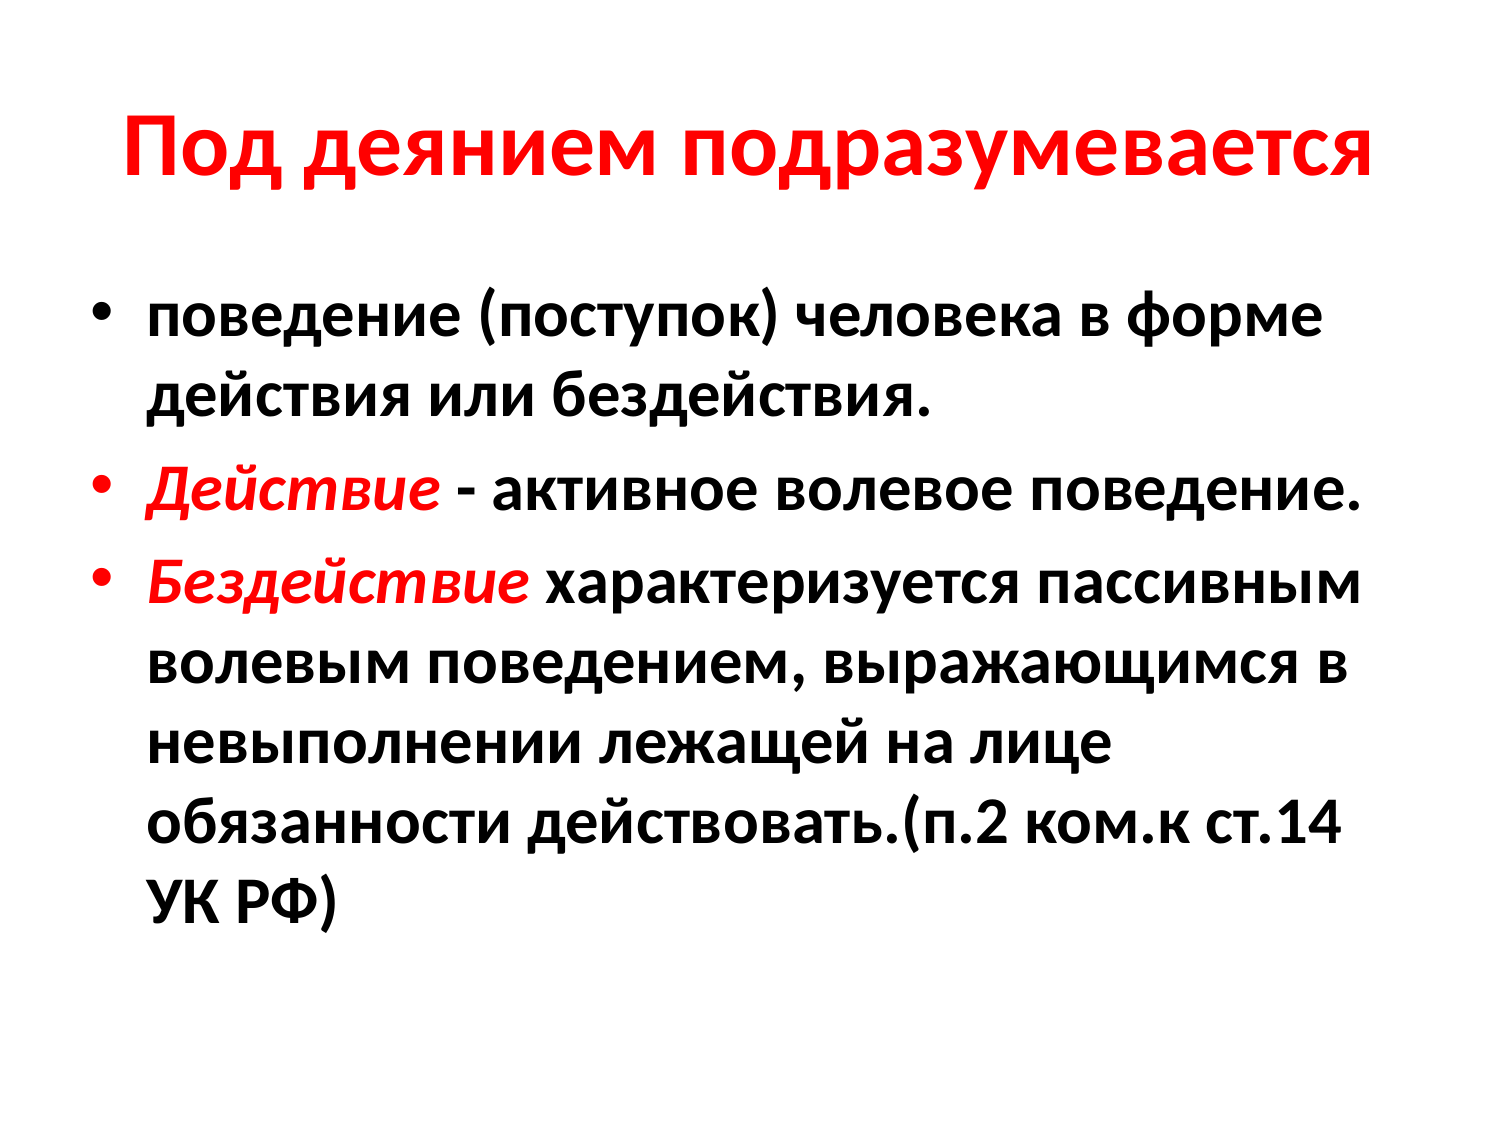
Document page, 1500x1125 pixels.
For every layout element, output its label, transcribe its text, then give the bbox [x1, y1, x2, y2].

title Под деянием подразумевается [74, 44, 1426, 233]
list поведение (поступок) человека в форме действия или бездействия. Действие - активное волевое поведение. Бездействие характеризуется пассивным волевым поведением, выражающимся в невыполнении лежащей на лице обязанности действовать.(п.2 ком.к ст.14 УК РФ) [74, 262, 1426, 1006]
